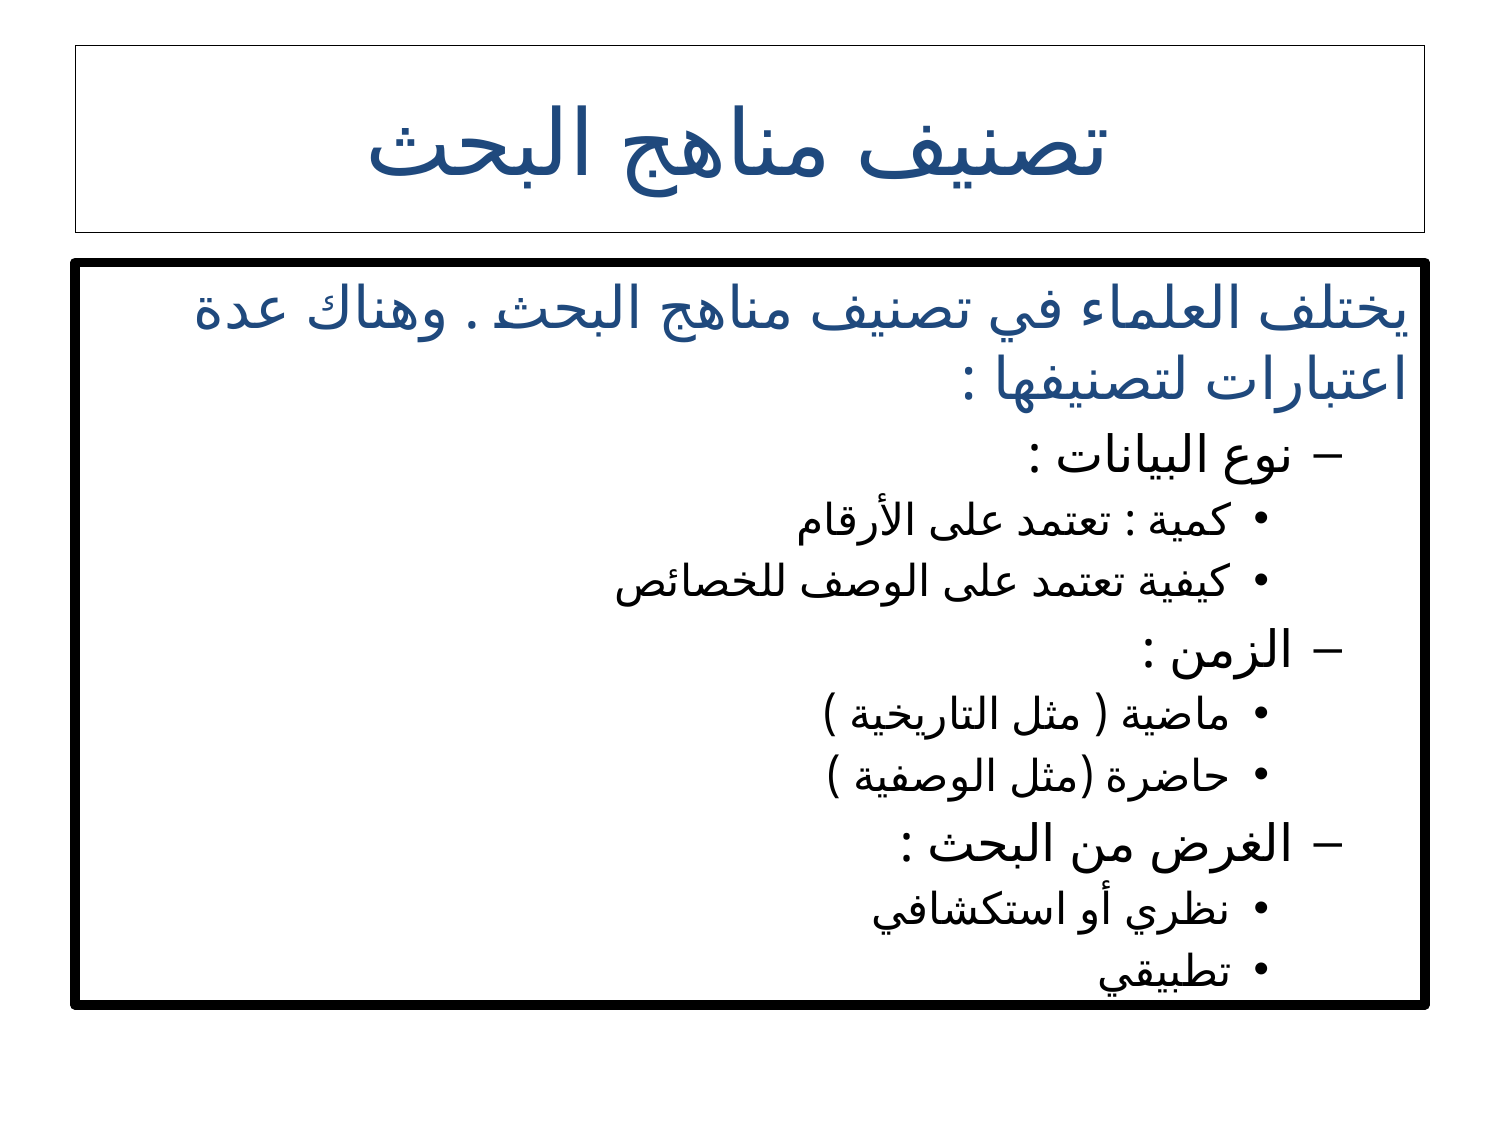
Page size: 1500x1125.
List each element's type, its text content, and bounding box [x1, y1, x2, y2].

list يختلف العلماء في تصنيف مناهج البحث . وهناك عدة اعتبارات لتصنيفها : نوع البيانات : كمية : تعتمد على الأرقام كيفية تعتمد على الوصف للخصائص الزمن : ماضية ( مثل التاريخية ) حاضرة (مثل الوصفية ) الغرض من البحث : نظري أو استكشافي تطبيقي [75, 262, 1425, 1005]
title تصنيف مناهج البحث [75, 45, 1425, 233]
